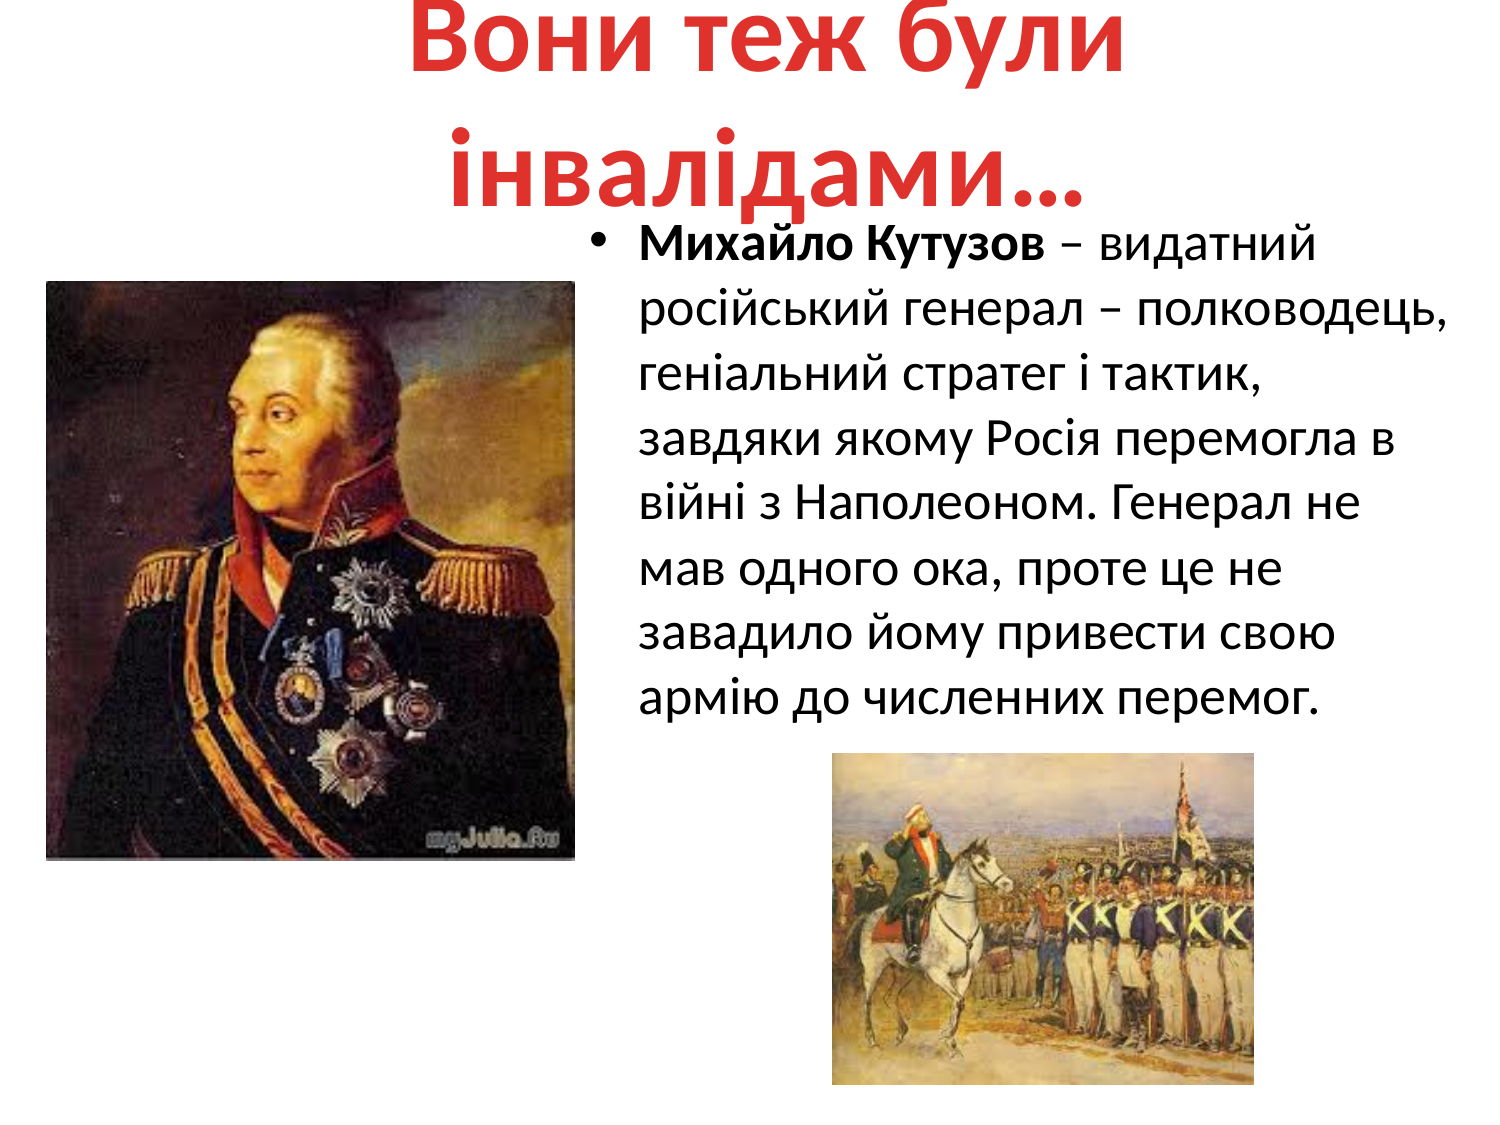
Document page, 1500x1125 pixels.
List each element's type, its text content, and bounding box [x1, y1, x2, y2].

list Михайло Кутузов – видатний російський генерал – полководець, геніальний стратег і тактик, завдяки якому Росія перемогла в війні з Наполеоном. Генерал не мав одного ока, проте це не завадило йому привести свою армію до численних перемог. [574, 199, 1472, 786]
picture [831, 753, 1255, 1085]
picture [46, 280, 575, 861]
title Вони теж були інвалідами… [93, 0, 1444, 237]
